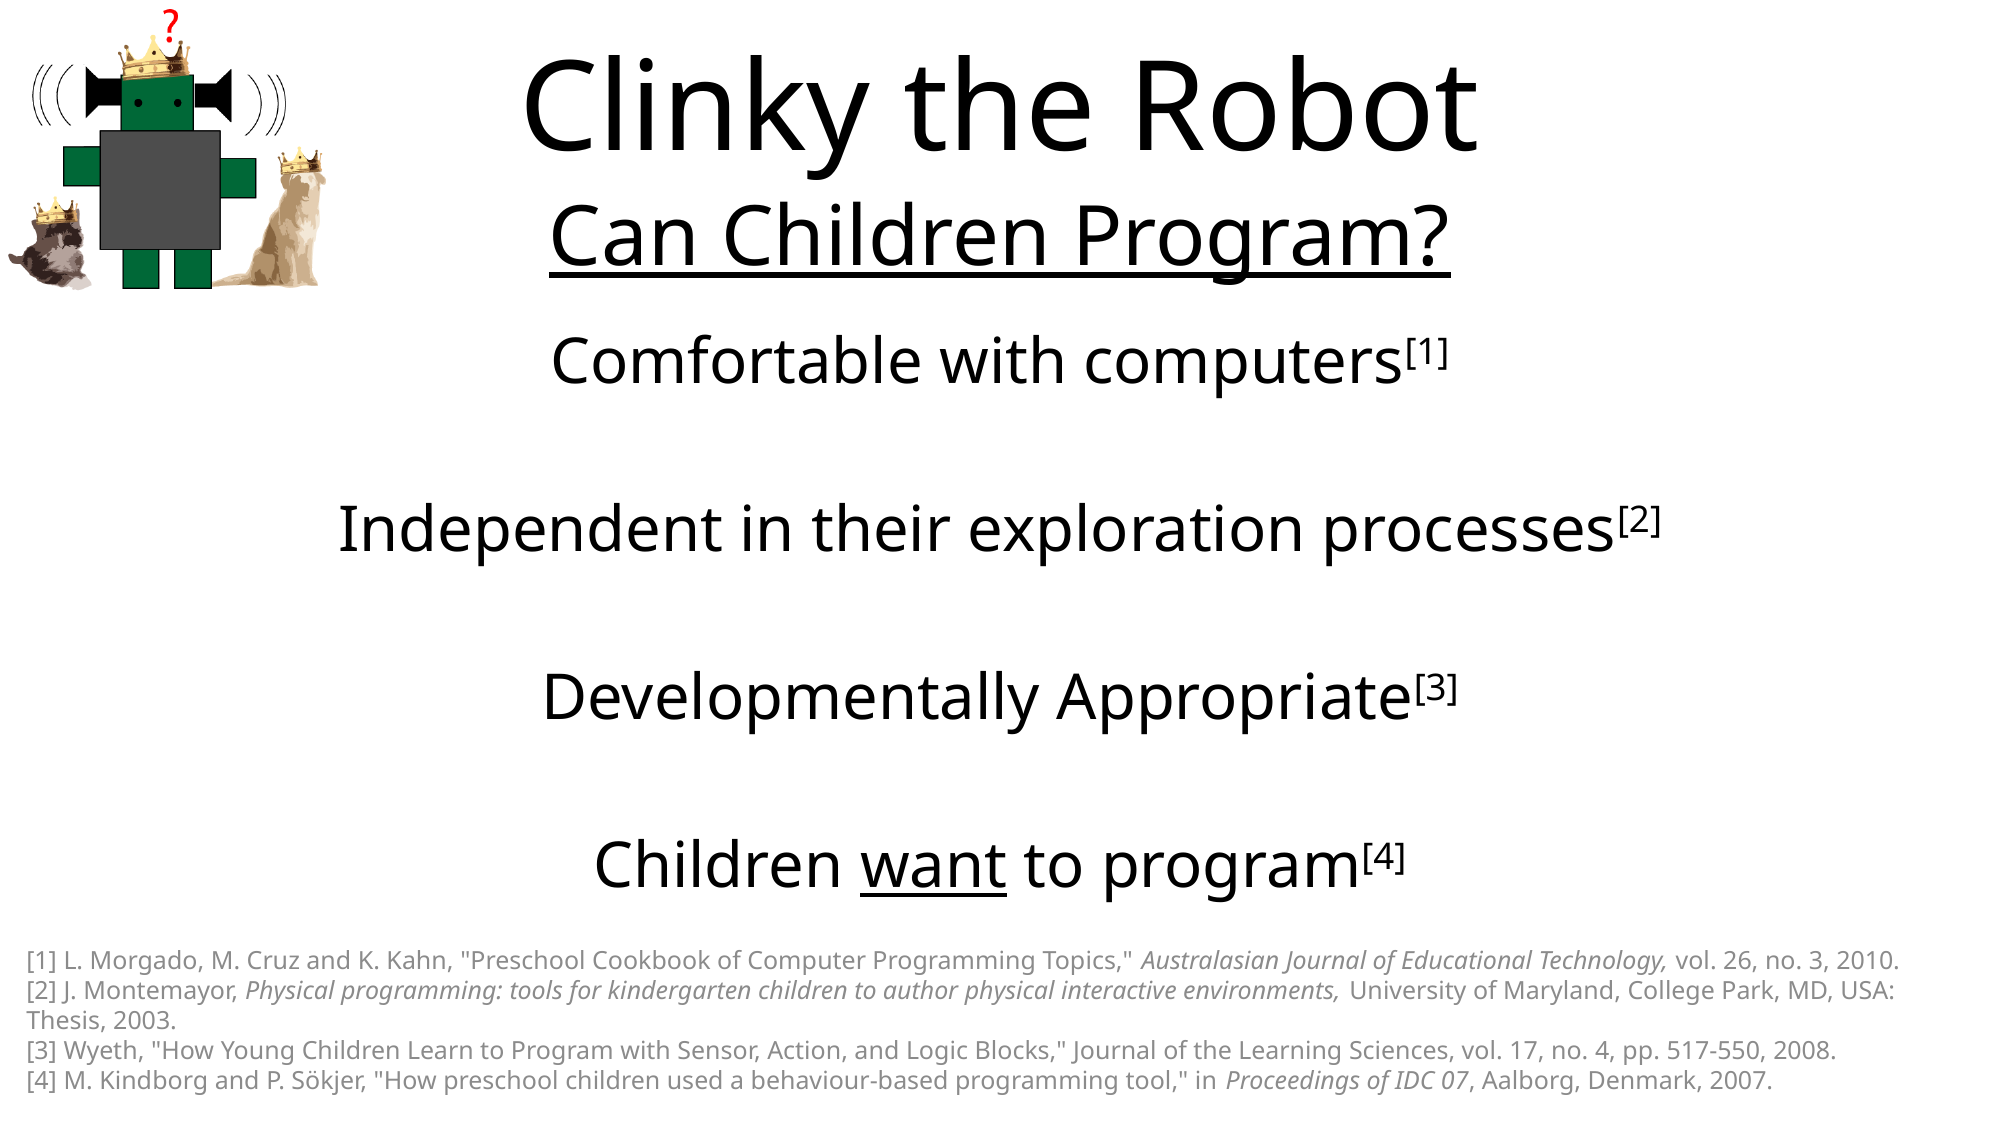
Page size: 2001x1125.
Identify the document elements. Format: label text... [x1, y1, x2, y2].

text_box Can Children Program? [534, 174, 1466, 290]
text_box Comfortable with computers[1] Independent in their exploration processes[2] Developmentally Appropriate[3] Children want to program[4] [0, 321, 2000, 914]
title Clinky the Robot [356, 30, 1750, 185]
subtitle [249, 590, 1750, 863]
footer [1] L. Morgado, M. Cruz and K. Kahn, "Preschool Cookbook of Computer Programming Topics," Australasian Journal of Educational Technology, vol. 26, no. 3, 2010. [2] J. Montemayor, Physical programming: tools for kindergarten children to author physical interactive environments, University of Maryland, College Park, MD, USA: Thesis, 2003. [3] Wyeth, "How Young Children Learn to Program with Sensor, Action, and Logic Blocks," Journal of the Learning Sciences, vol. 17, no. 4, pp. 517-550, 2008. [4] M. Kindborg and P. Sökjer, "How preschool children used a behaviour-based programming tool," in Proceedings of IDC 07, Aalborg, Denmark, 2007. [11, 936, 1975, 1103]
picture [0, 0, 356, 305]
